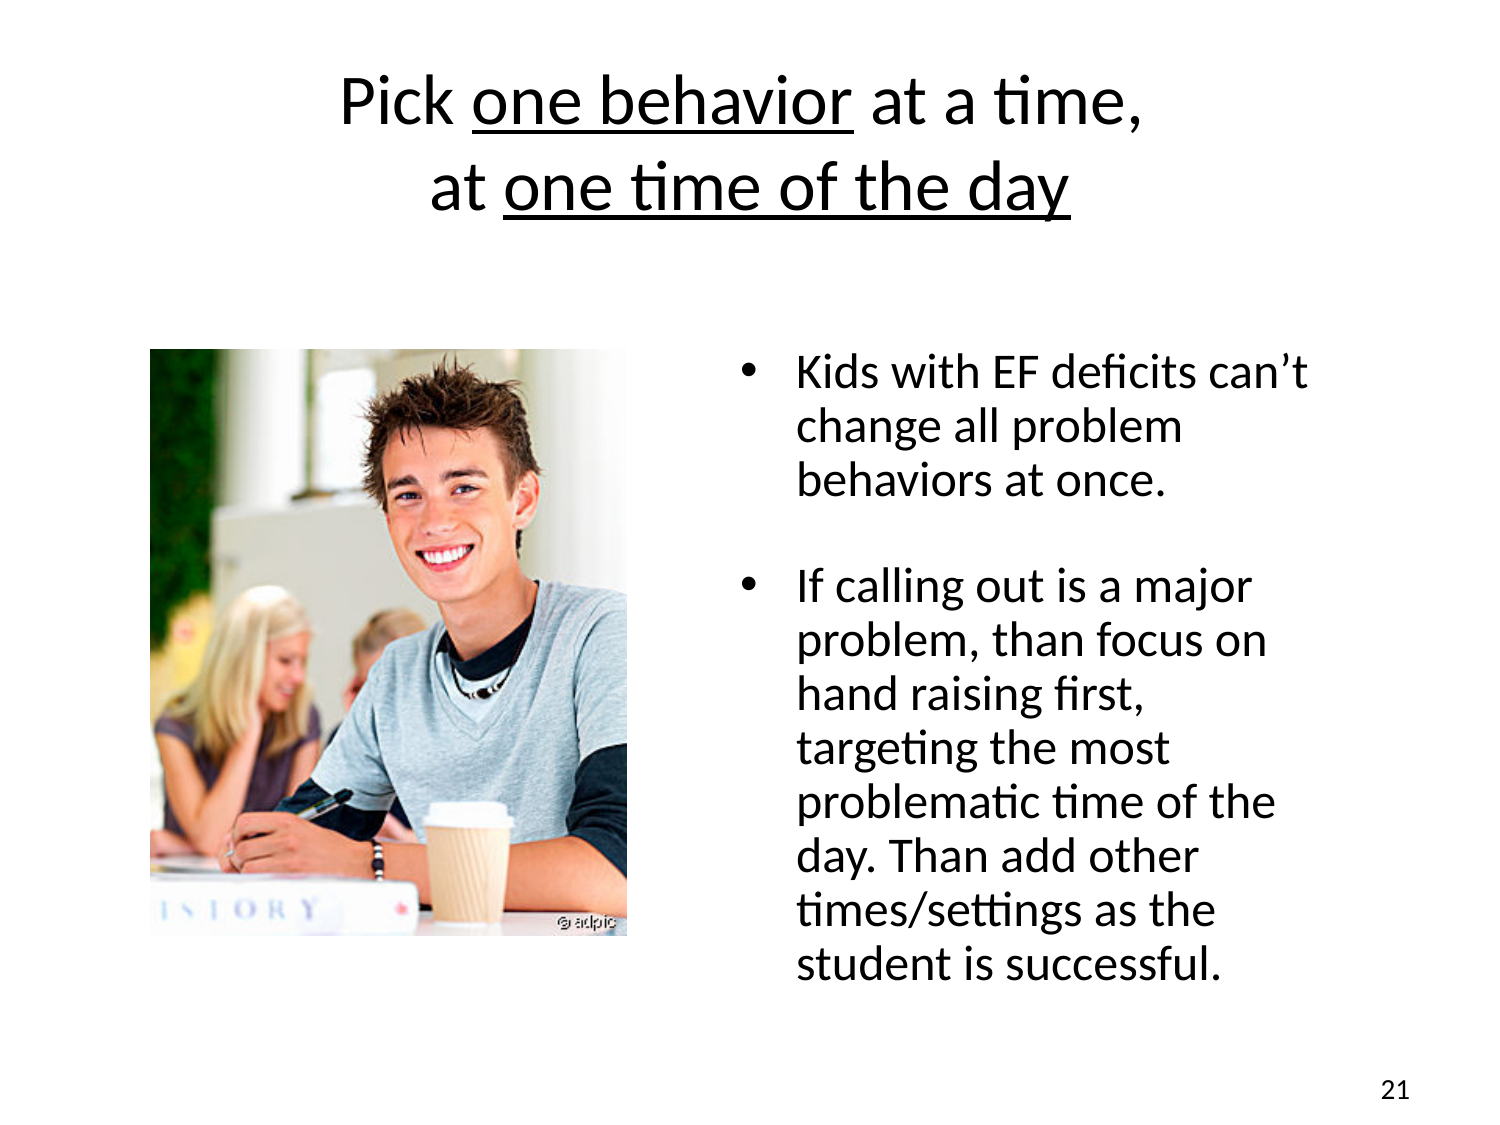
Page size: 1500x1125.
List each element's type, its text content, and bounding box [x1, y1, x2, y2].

title Pick one behavior at a time, at one time of the day [75, 45, 1425, 233]
text_box 21 [1112, 1037, 1425, 1113]
list Kids with EF deficits can’t change all problem behaviors at once. If calling out is a major problem, than focus on hand raising first, targeting the most problematic time of the day. Than add other times/settings as the student is successful. [725, 337, 1350, 1013]
picture [149, 349, 627, 937]
